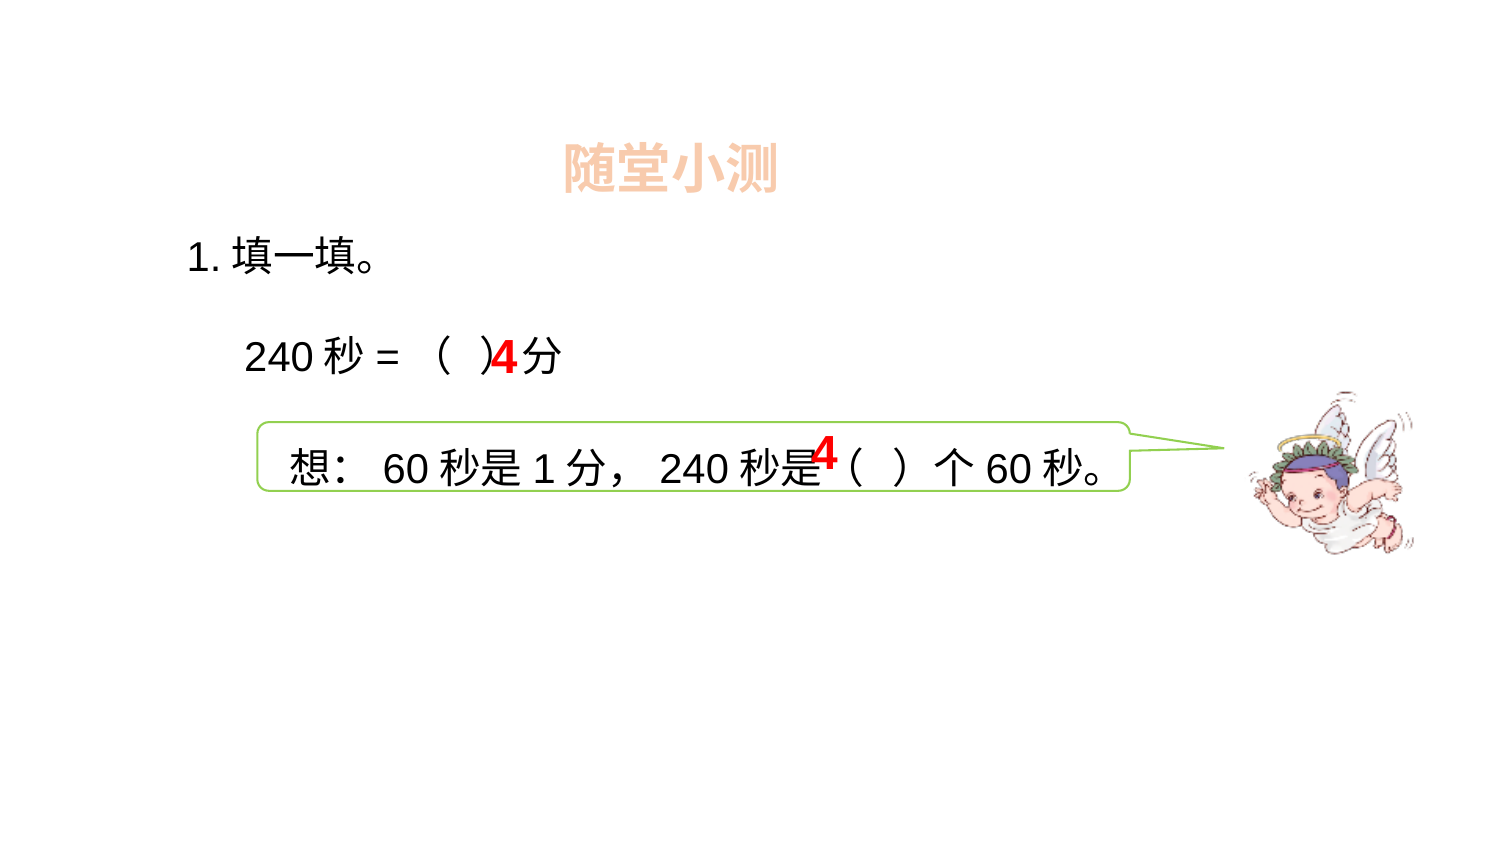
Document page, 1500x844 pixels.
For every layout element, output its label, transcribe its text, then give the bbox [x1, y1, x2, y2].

picture [1242, 389, 1425, 558]
text_box 4 [479, 320, 552, 389]
text_box 4 [800, 416, 873, 485]
text_box 想：60秒是1分，240秒是（ ）个60秒。 [278, 492, 1104, 498]
text_box 1.填一填。 240秒=（ ）分 [175, 224, 1303, 386]
text_box 随堂小测 [551, 128, 893, 205]
text_box [256, 421, 1225, 492]
